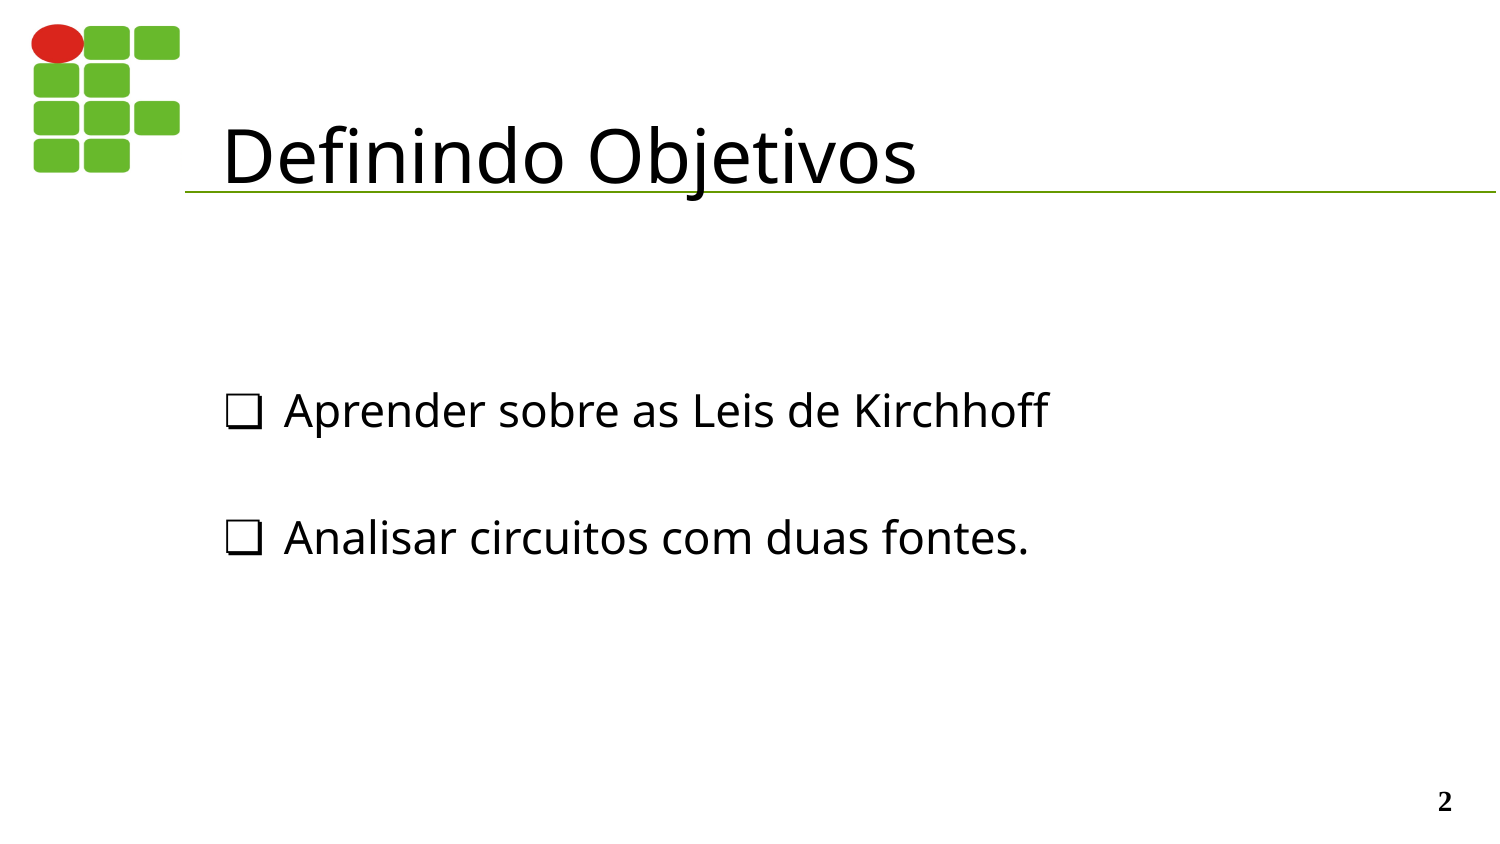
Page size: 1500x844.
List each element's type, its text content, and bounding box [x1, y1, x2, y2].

picture [29, 23, 182, 174]
text_box ‹#› [1155, 769, 1468, 825]
title Definindo Objetivos [206, 26, 1468, 207]
text_box Aprender sobre as Leis de Kirchhoff Analisar circuitos com duas fontes. [193, 248, 1469, 769]
